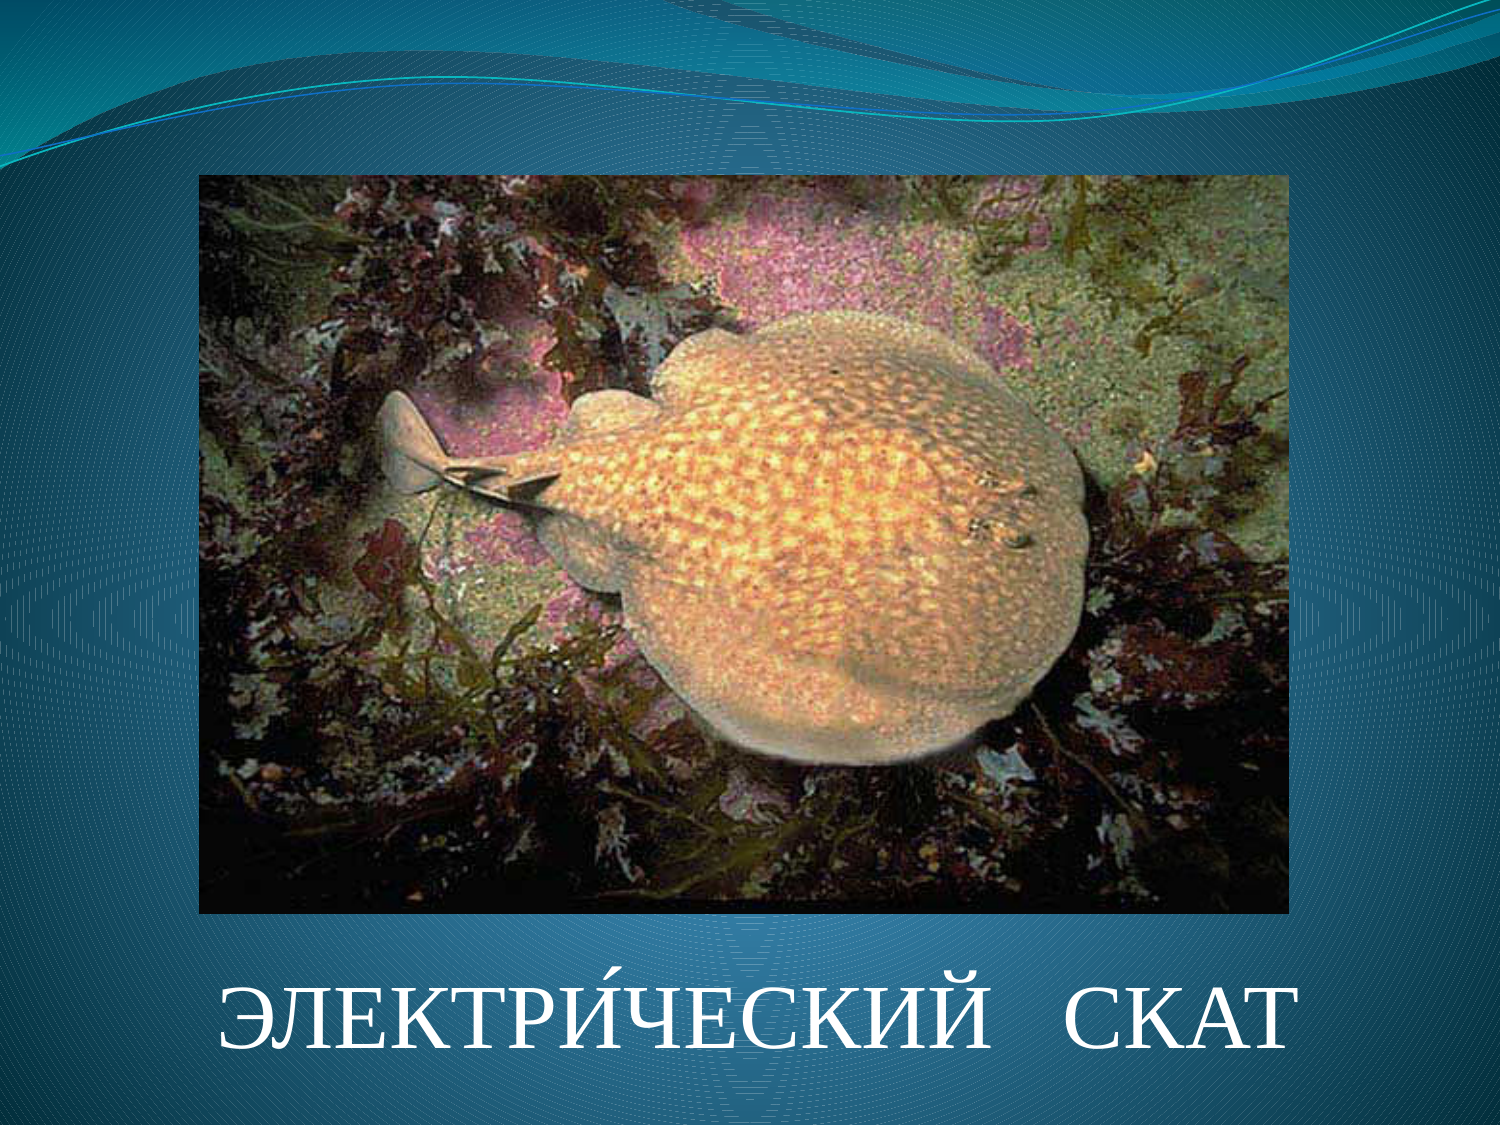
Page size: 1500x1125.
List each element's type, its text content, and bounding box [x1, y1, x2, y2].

list ЭЛЕКТРИ́ЧЕСКИЙ СКАТ [93, 948, 1369, 1125]
picture [198, 175, 1290, 915]
